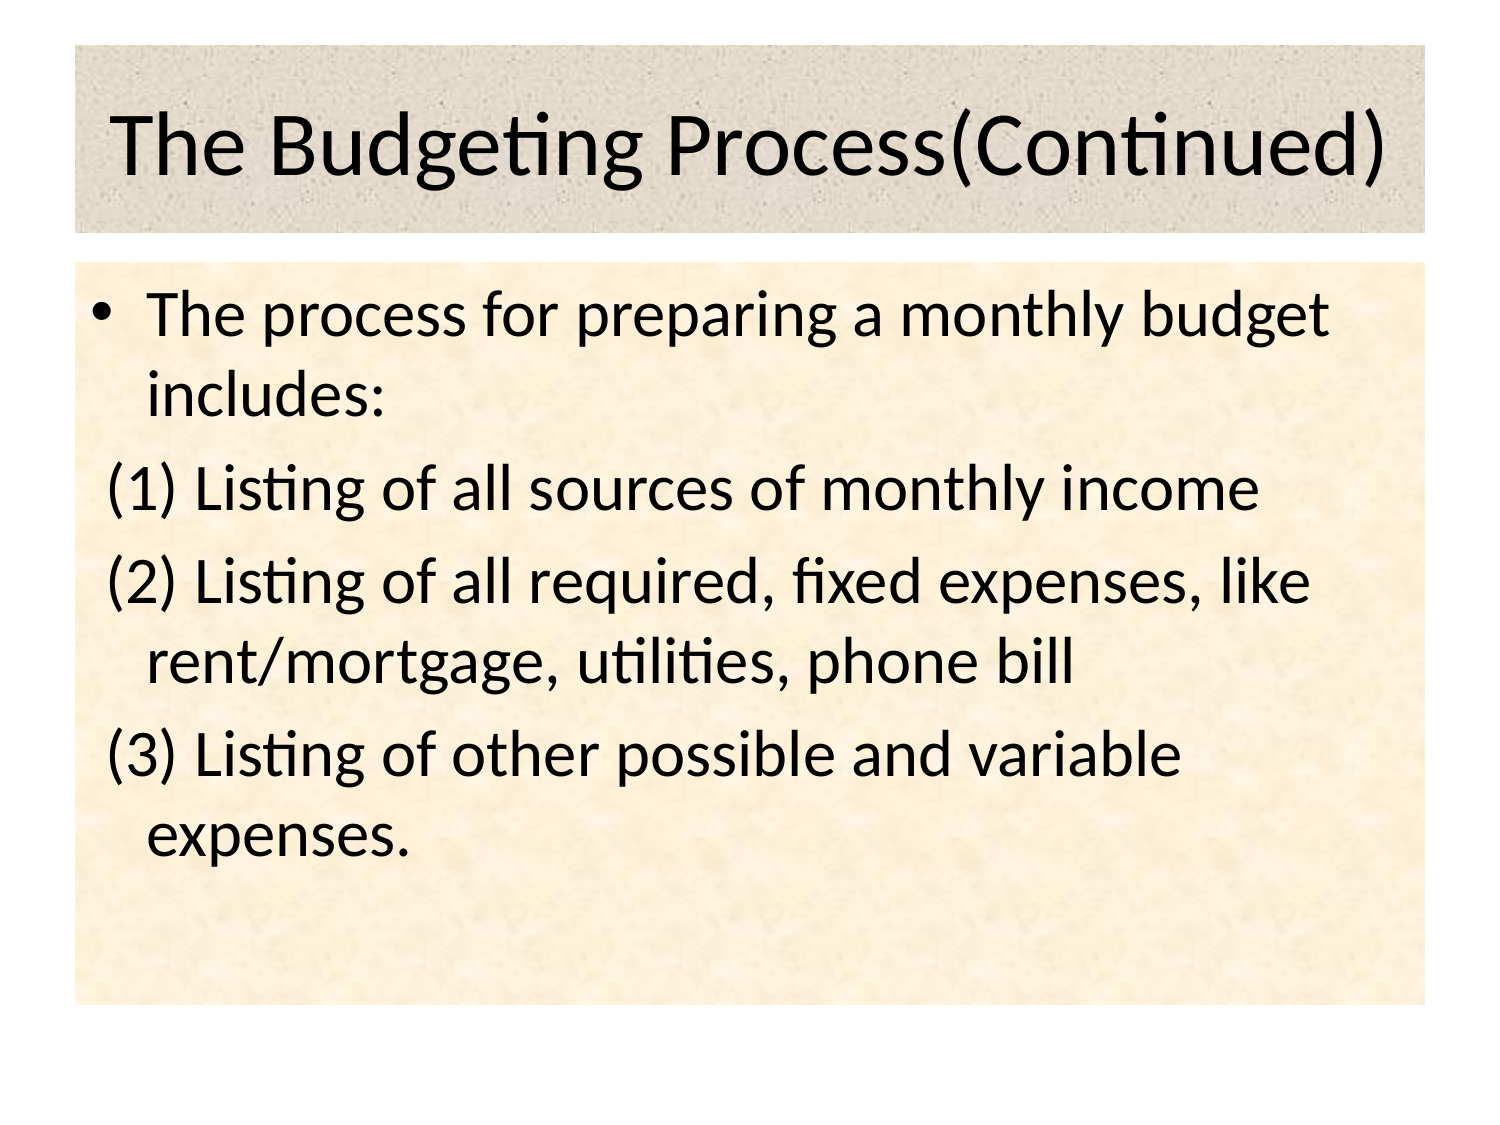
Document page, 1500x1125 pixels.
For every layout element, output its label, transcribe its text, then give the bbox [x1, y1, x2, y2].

title The Budgeting Process(Continued) [75, 45, 1425, 233]
list The process for preparing a monthly budget includes: (1) Listing of all sources of monthly income (2) Listing of all required, fixed expenses, like rent/mortgage, utilities, phone bill (3) Listing of other possible and variable expenses. [75, 262, 1425, 1005]
